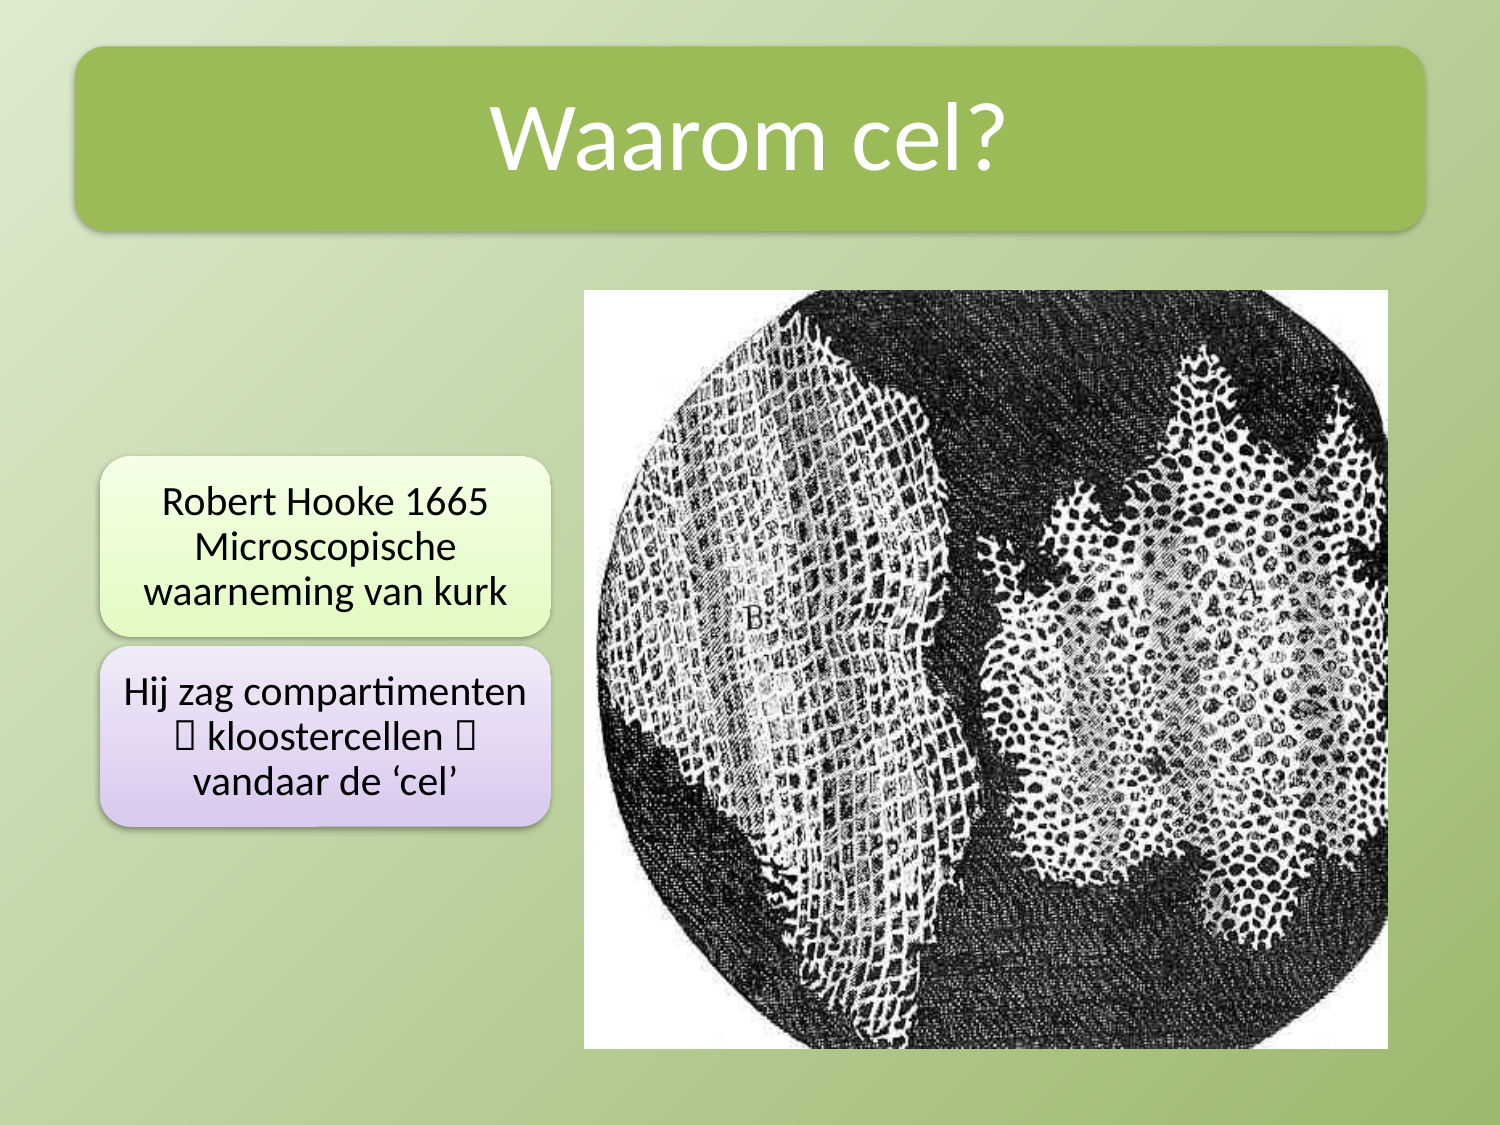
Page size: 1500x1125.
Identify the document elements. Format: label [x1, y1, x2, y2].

picture [584, 290, 1389, 1050]
text_box [74, 44, 1426, 233]
list [100, 408, 552, 875]
